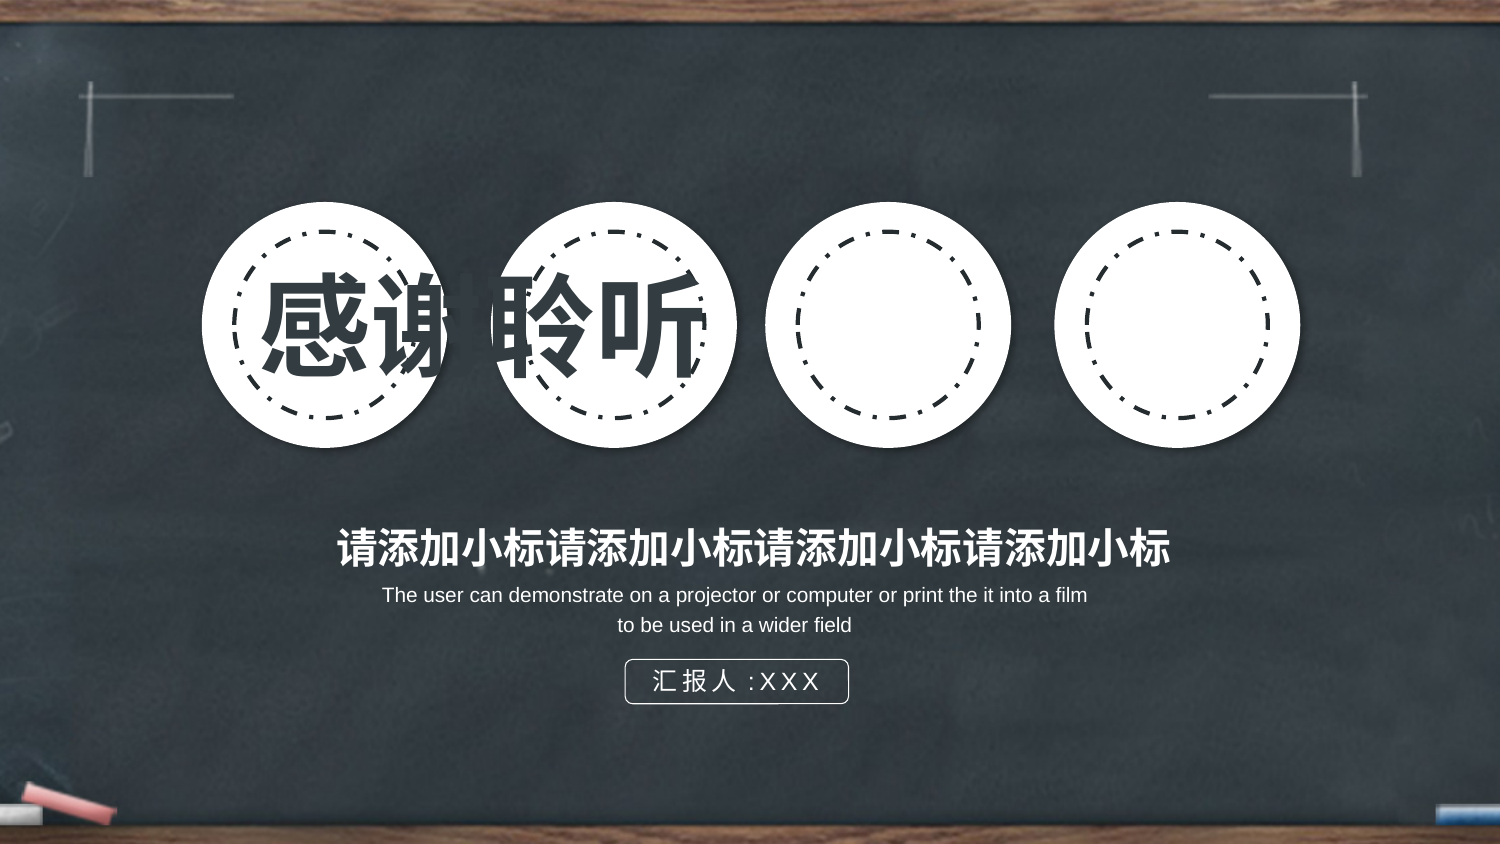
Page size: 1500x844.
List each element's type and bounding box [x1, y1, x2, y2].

picture [0, 0, 1500, 844]
text_box [625, 659, 849, 704]
